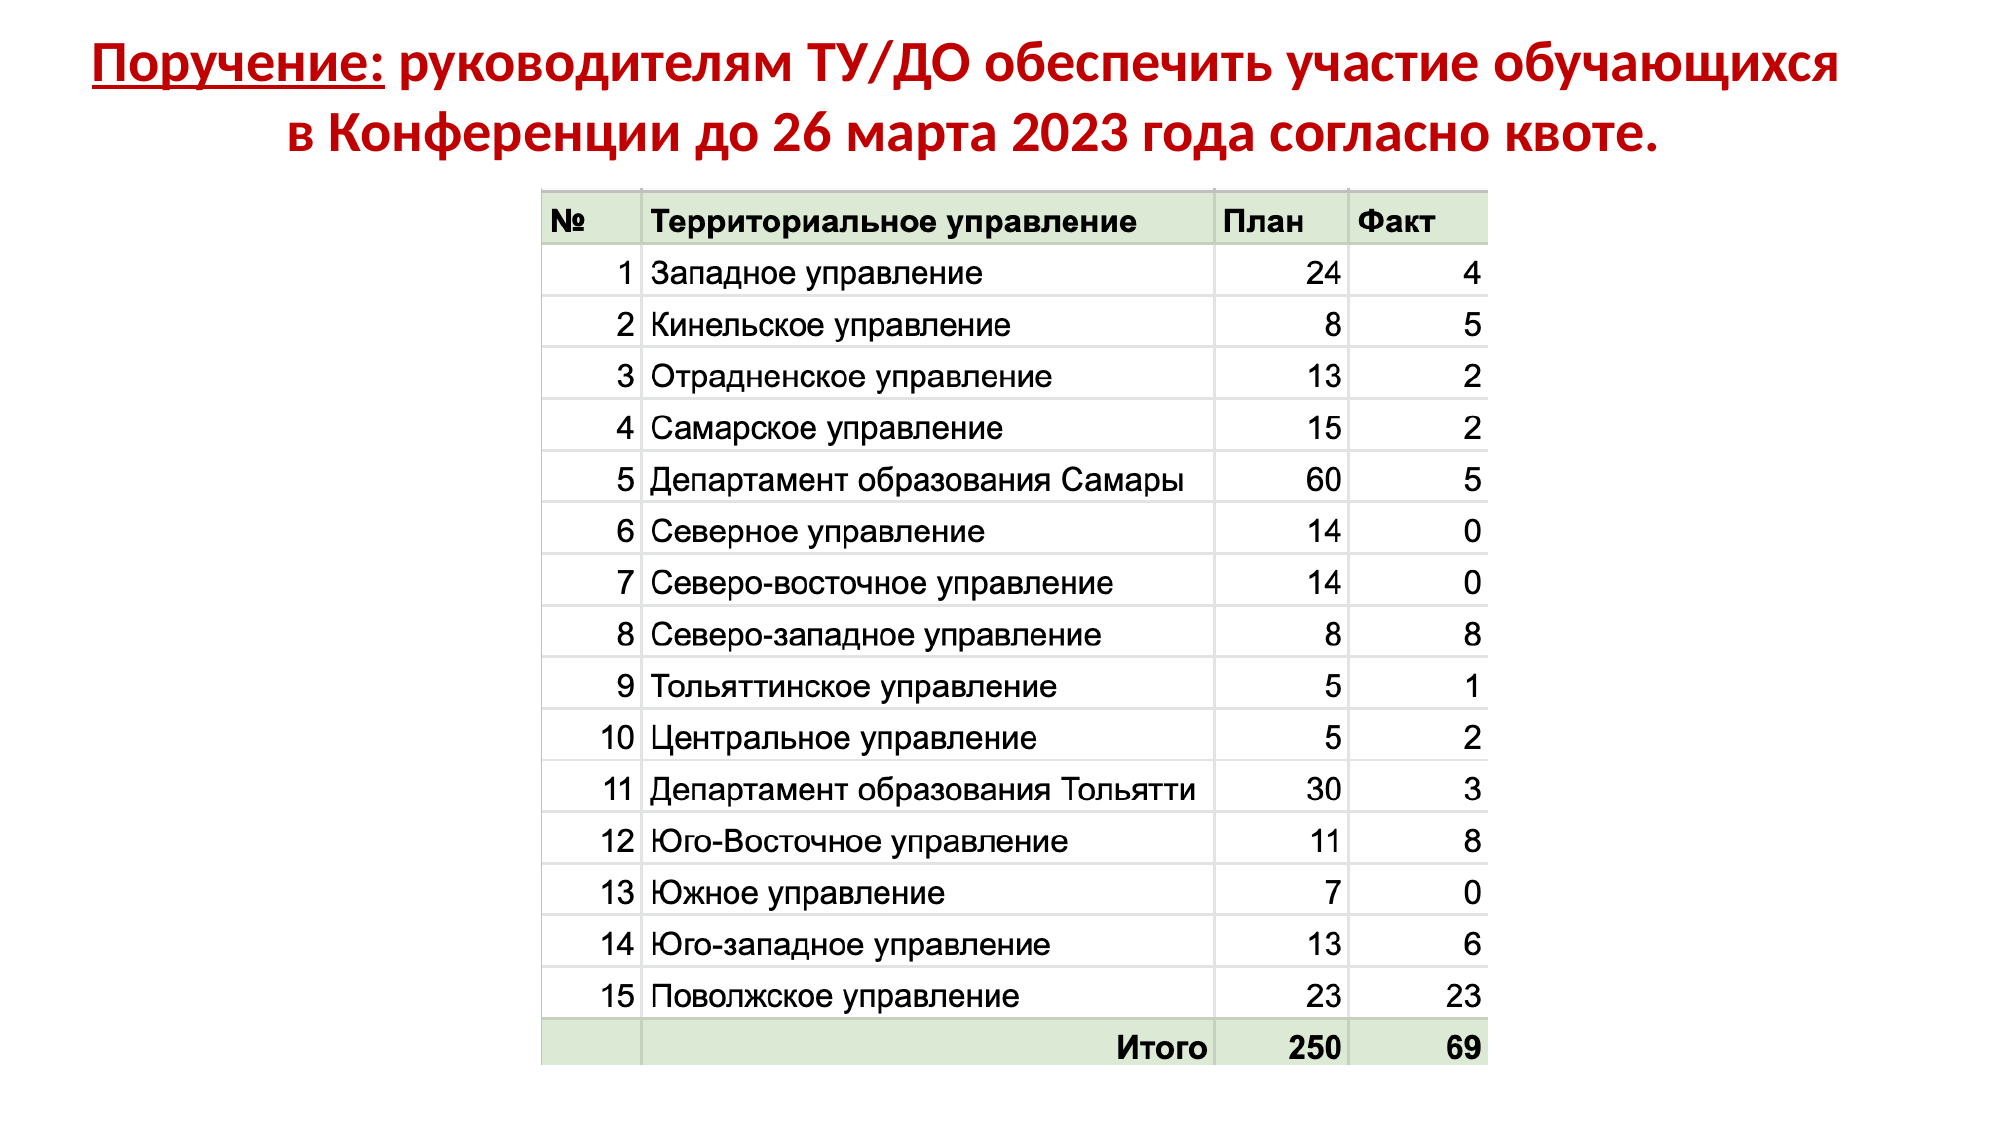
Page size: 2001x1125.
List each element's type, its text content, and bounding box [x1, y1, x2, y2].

picture [541, 188, 1488, 1065]
text_box Поручение: руководителям ТУ/ДО обеспечить участие обучающихся в Конференции до 26 марта 2023 года согласно квоте. [41, 15, 1905, 171]
